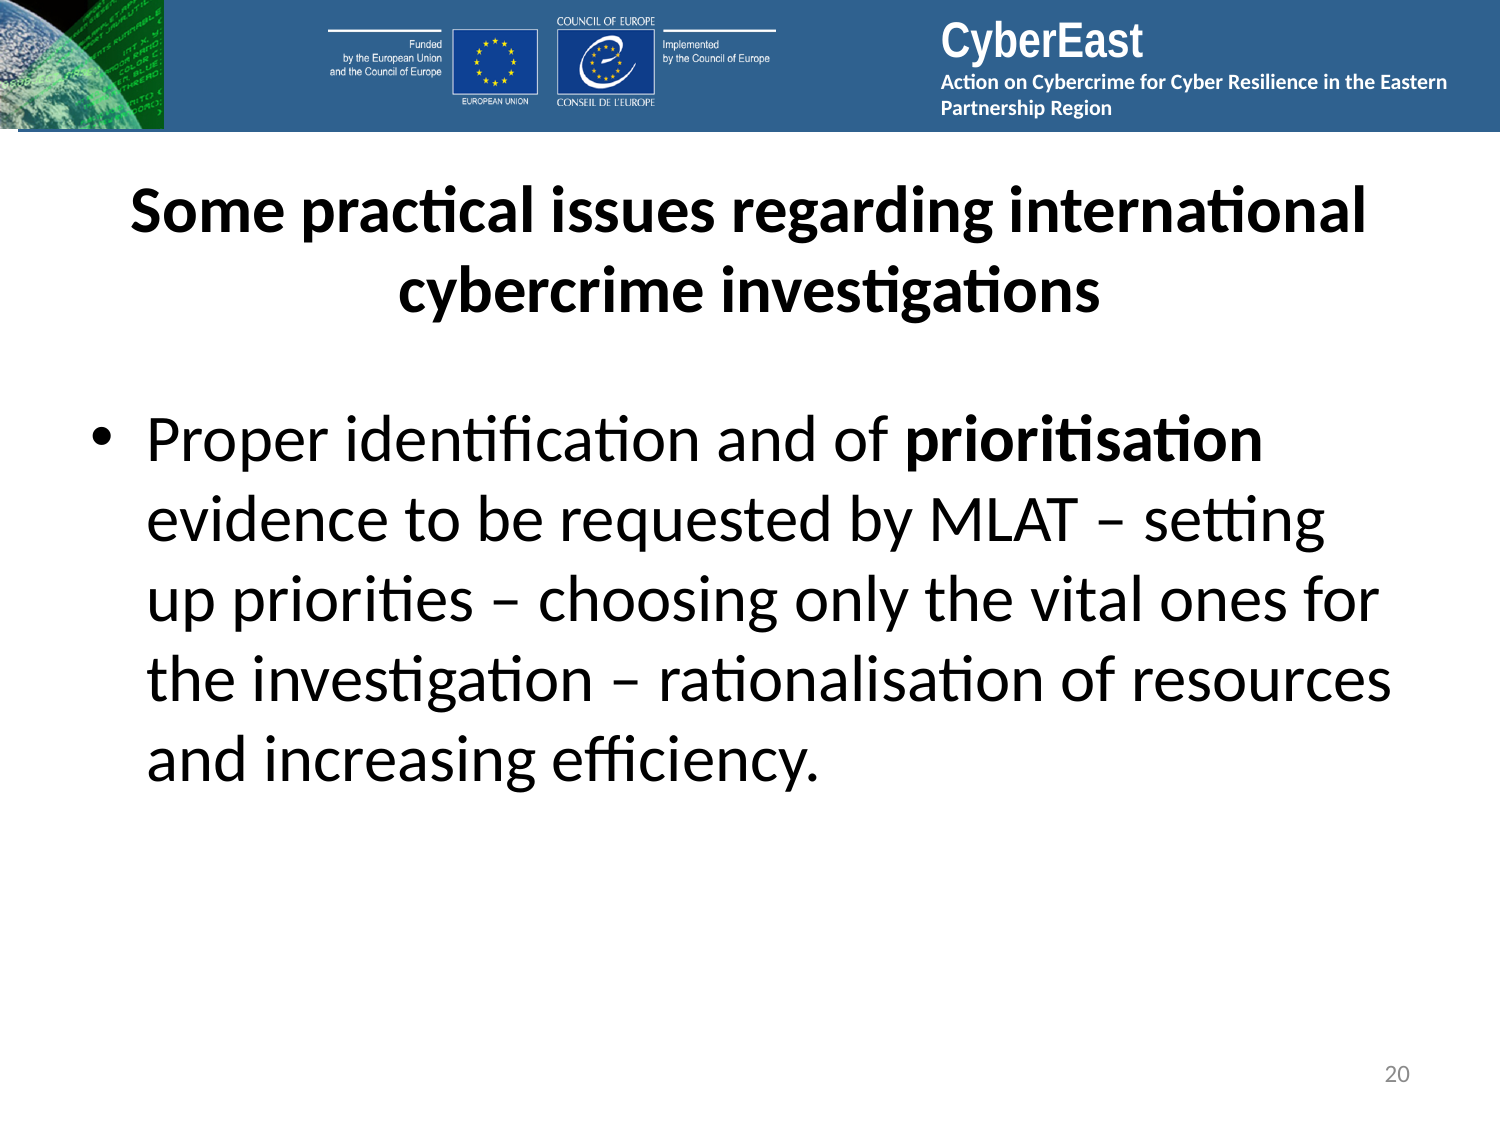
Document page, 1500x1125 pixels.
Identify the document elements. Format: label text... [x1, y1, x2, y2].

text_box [0, 0, 1500, 132]
list Proper identification and of prioritisation evidence to be requested by MLAT – setting up priorities – choosing only the vital ones for the investigation – rationalisation of resources and increasing efficiency. [75, 387, 1425, 1005]
title Some practical issues regarding international cybercrime investigations [75, 152, 1425, 340]
slide_number 20 [1074, 1042, 1425, 1103]
